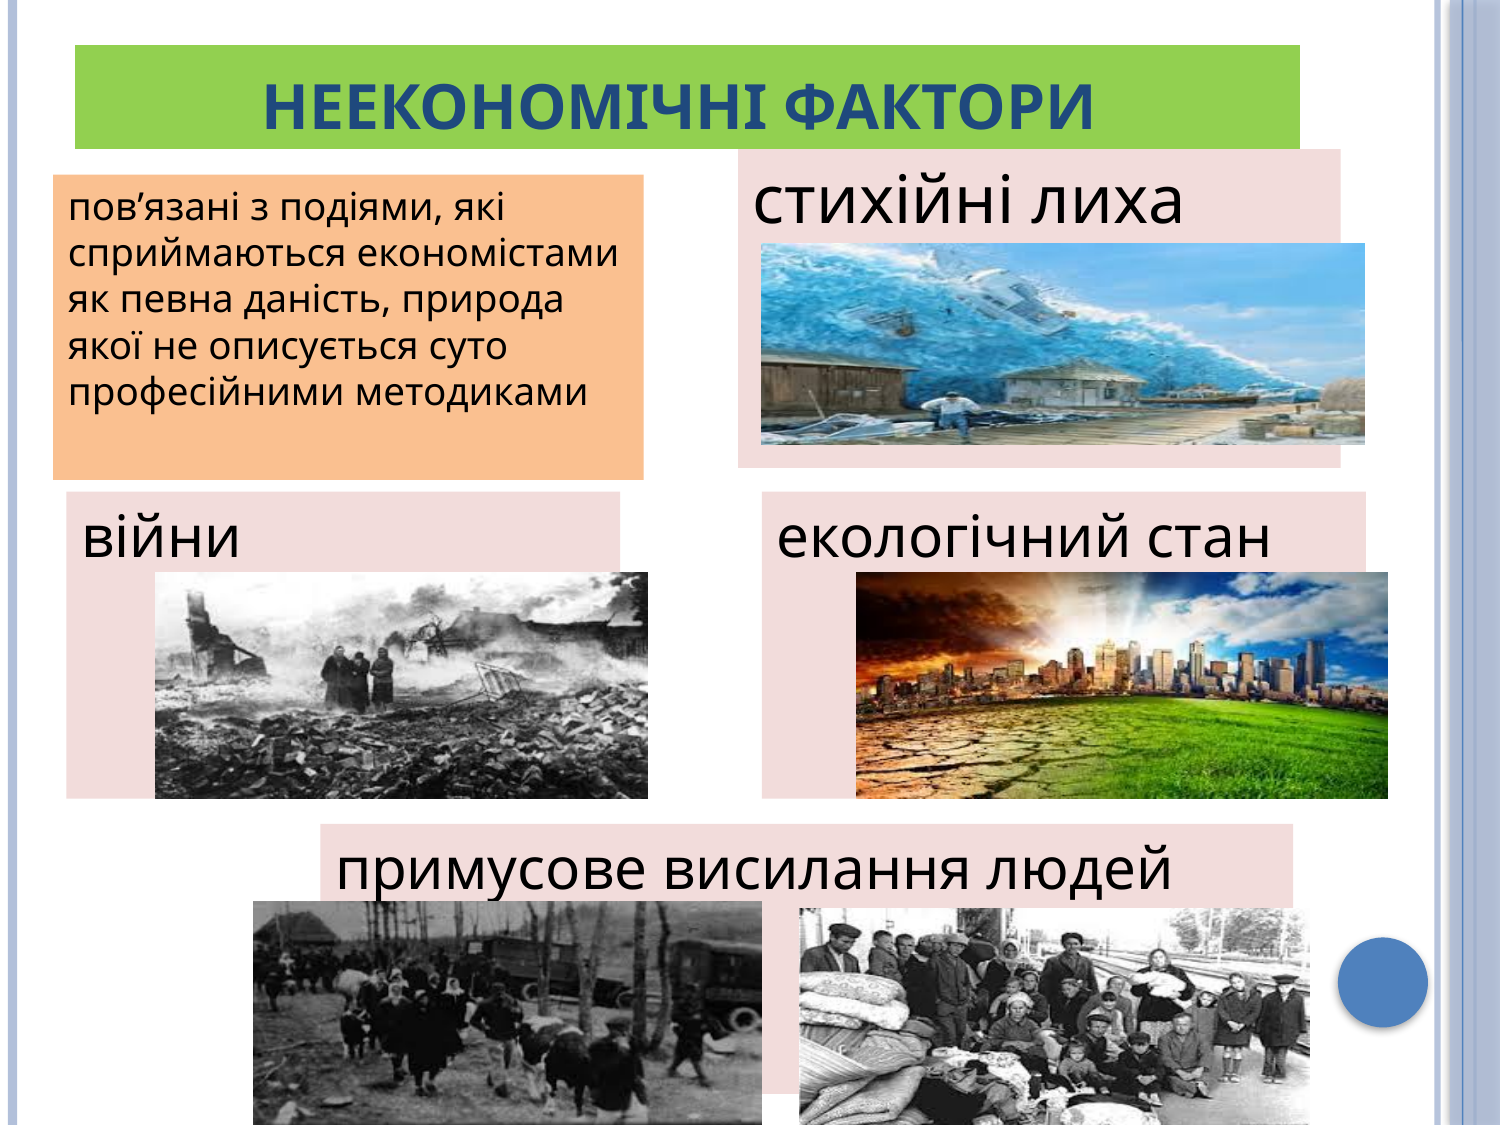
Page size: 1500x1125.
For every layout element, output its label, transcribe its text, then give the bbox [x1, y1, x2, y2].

picture [253, 900, 763, 1125]
text_box екологічний стан [761, 491, 1366, 799]
picture [798, 908, 1310, 1125]
picture [855, 572, 1389, 800]
picture [761, 242, 1365, 445]
list стихійні лиха [738, 149, 1341, 468]
text_box війни [66, 491, 621, 799]
title Неекономічні фактори [75, 45, 1300, 149]
list пов’язані з подіями, які сприймаються економістами як певна даність, природа якої не описується суто професійними методиками [53, 174, 644, 480]
text_box примусове висилання людей [320, 823, 1294, 1094]
picture [154, 572, 648, 800]
